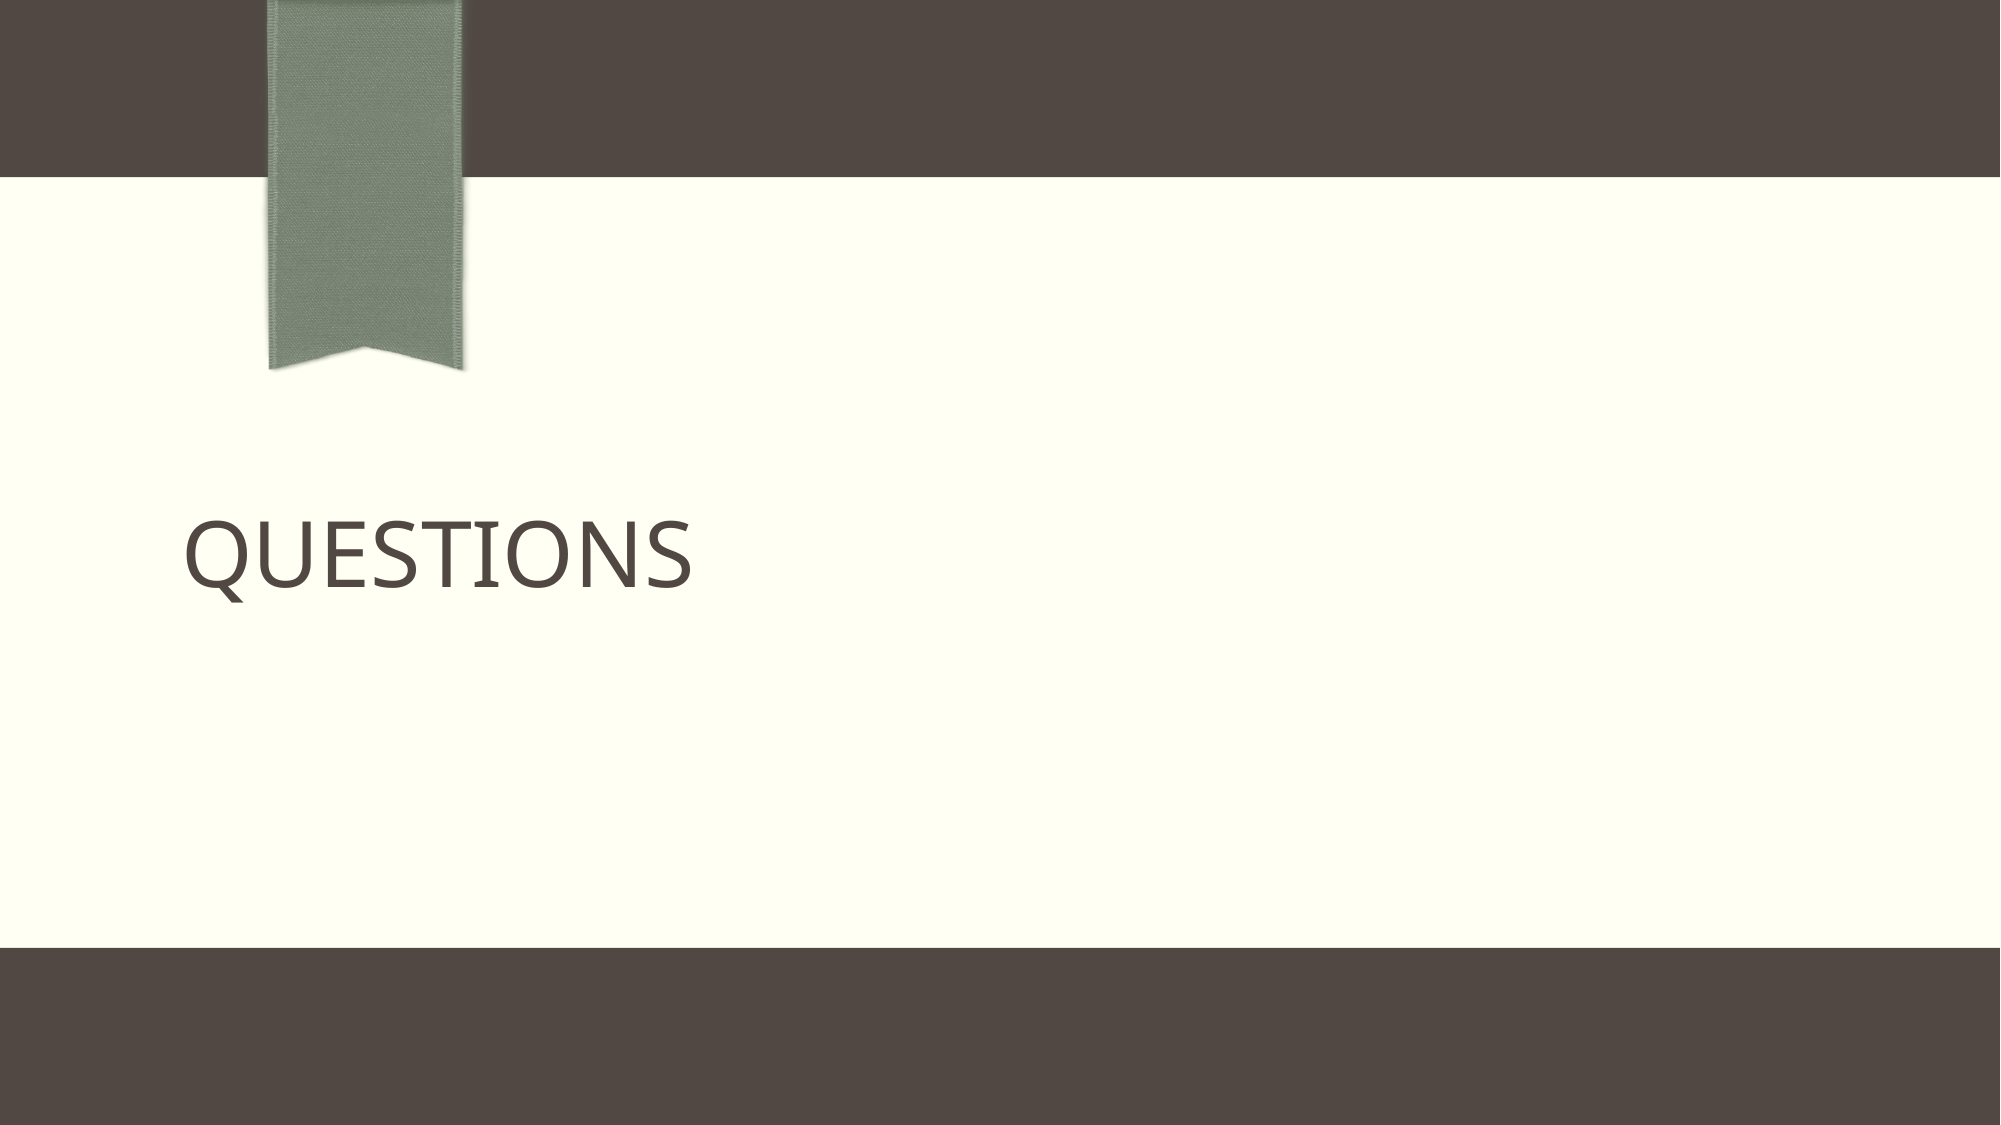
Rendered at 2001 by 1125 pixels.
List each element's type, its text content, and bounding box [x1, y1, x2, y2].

title QUESTIONS [181, 376, 1838, 741]
